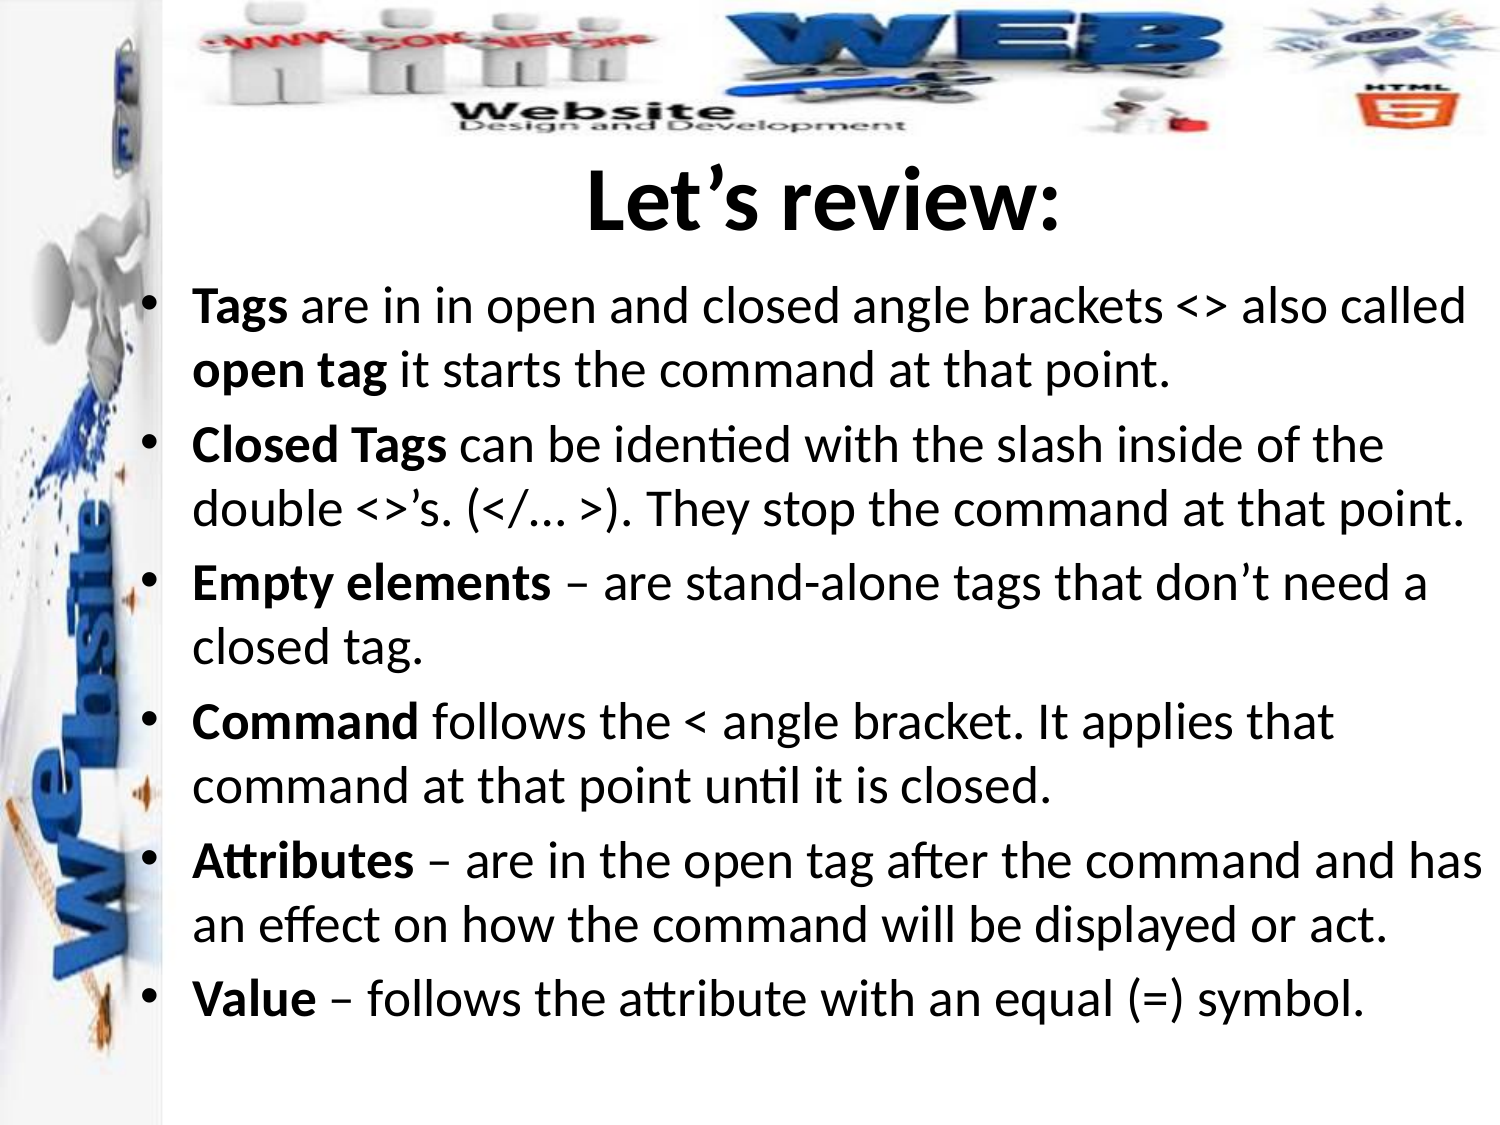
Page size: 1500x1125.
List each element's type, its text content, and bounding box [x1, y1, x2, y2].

picture [0, 0, 1500, 1125]
list Tags are in in open and closed angle brackets <> also called open tag it starts the command at that point. Closed Tags can be identied with the slash inside of the double <>’s. (</… >). They stop the command at that point. Empty elements – are stand-alone tags that don’t need a closed tag. Command follows the < angle bracket. It applies that command at that point until it is closed. Attributes – are in the open tag after the command and has an effect on how the command will be displayed or act. Value – follows the attribute with an equal (=) symbol. [125, 262, 1500, 1125]
title Let’s review: [150, 99, 1500, 262]
